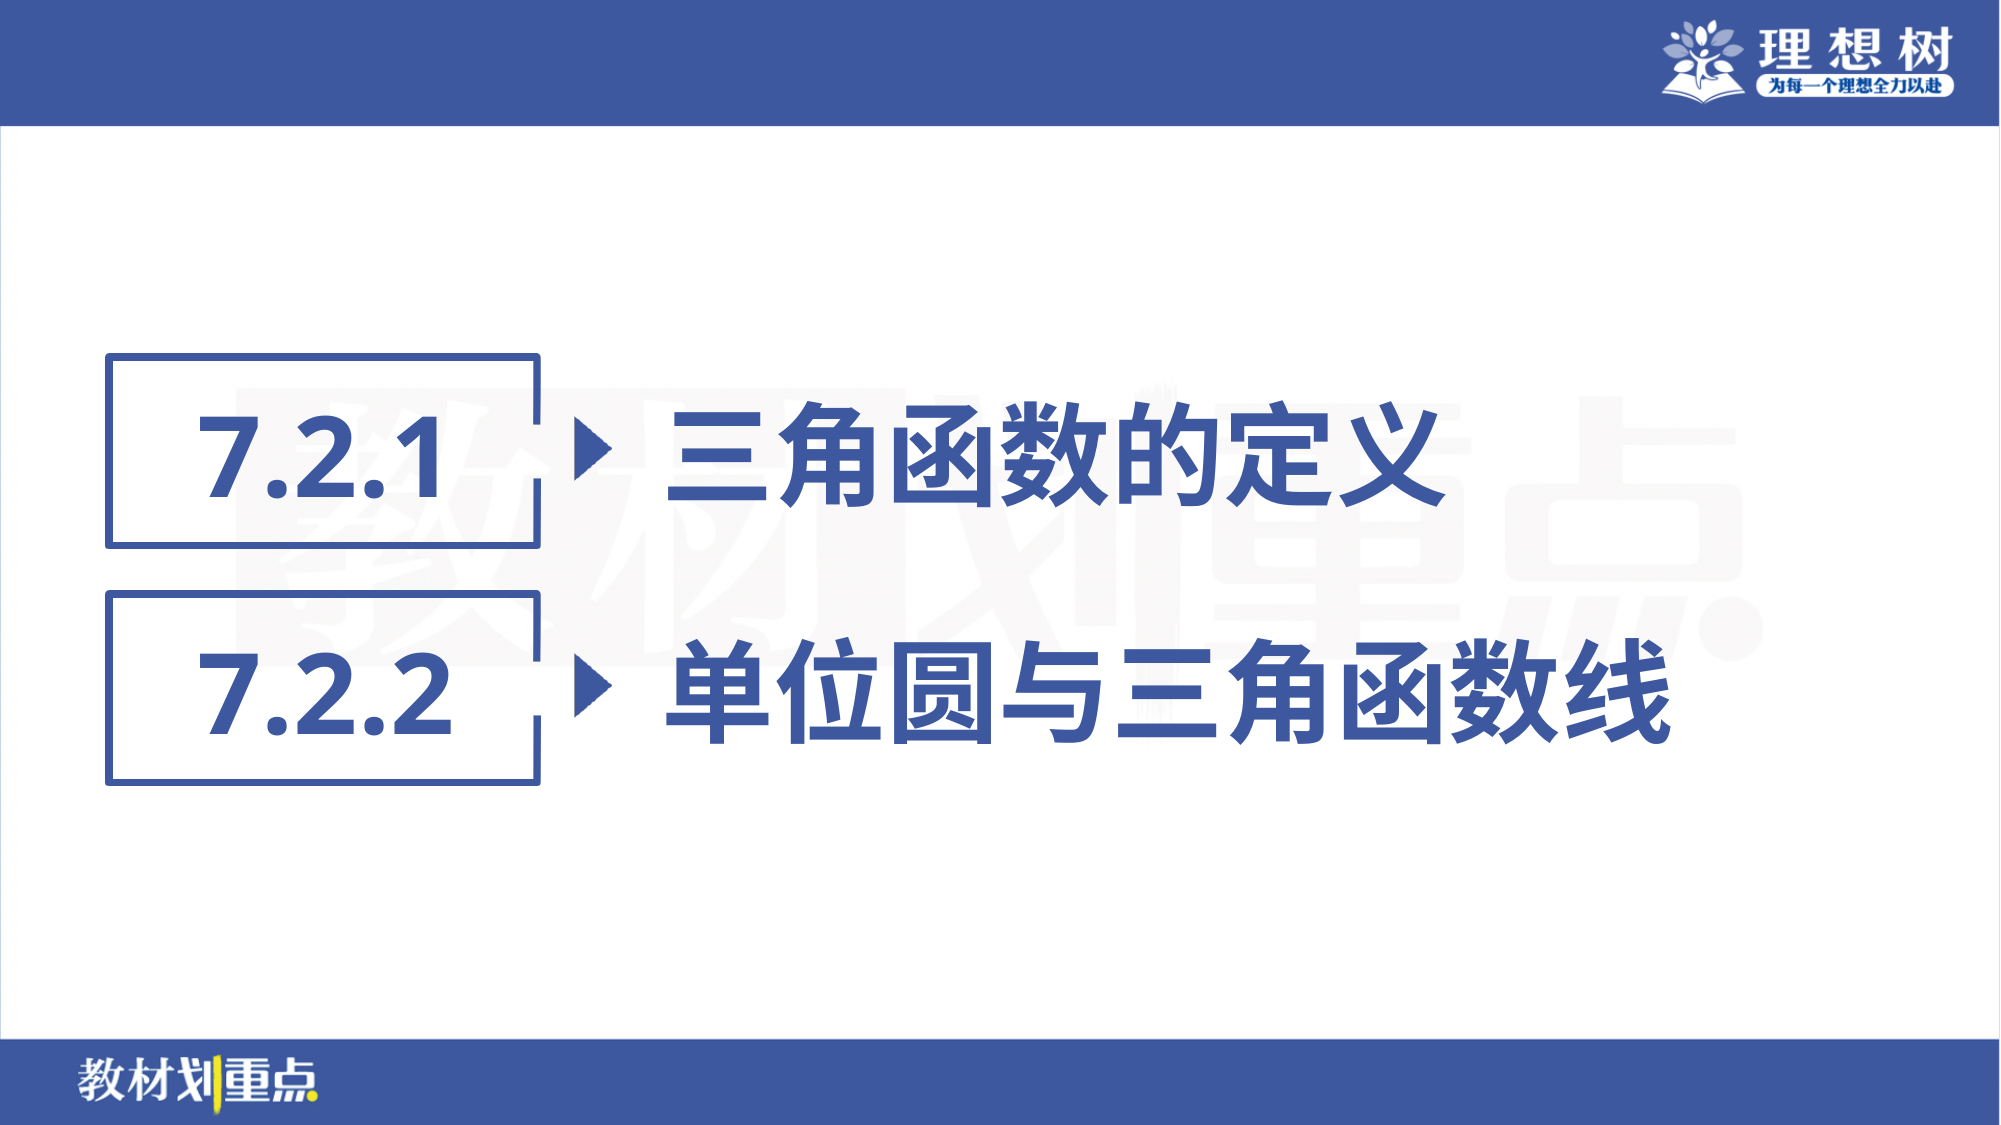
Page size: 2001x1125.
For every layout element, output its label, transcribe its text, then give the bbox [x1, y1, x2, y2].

text_box 单位圆与三角函数线 [661, 590, 1982, 786]
text_box 三角函数的定义 [661, 353, 1982, 549]
picture [0, 0, 2000, 1125]
